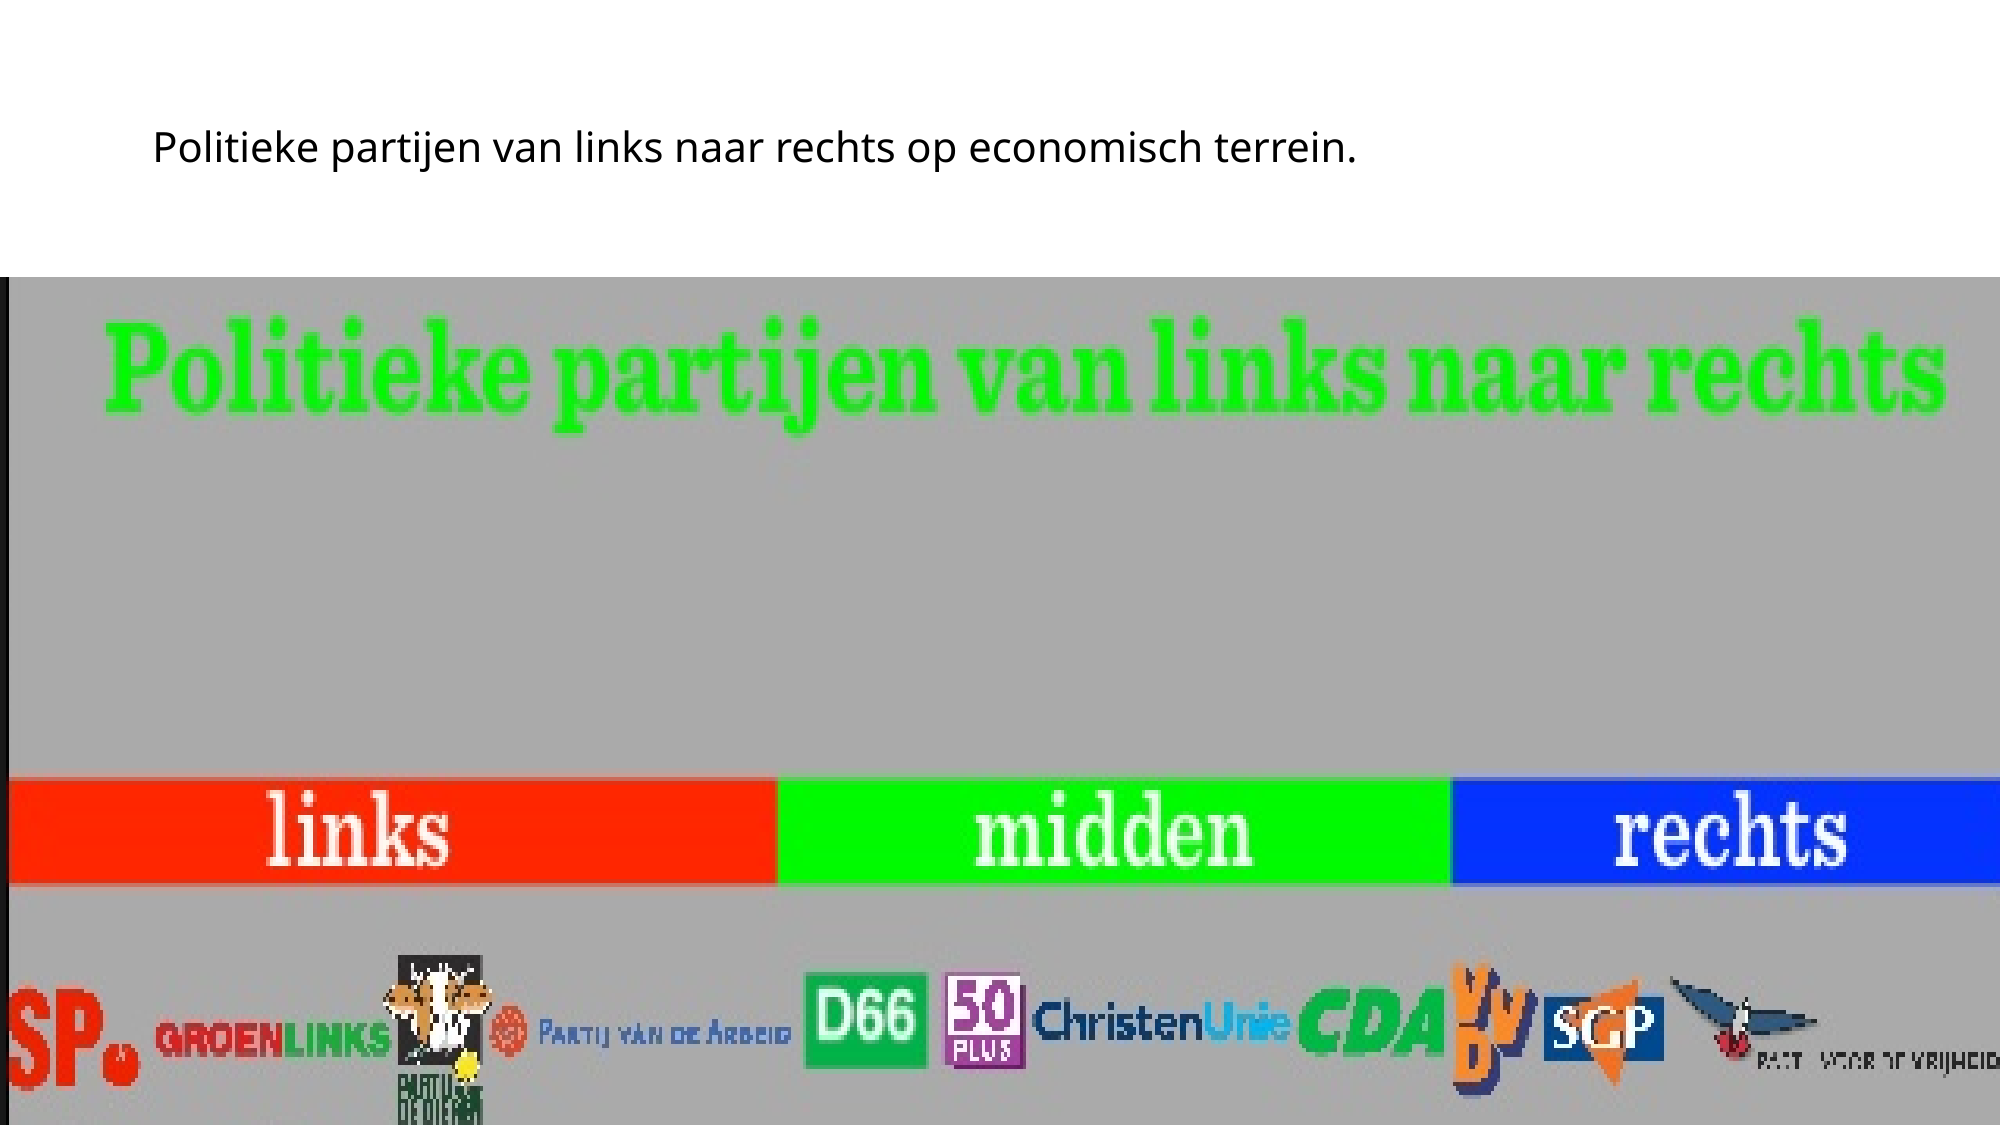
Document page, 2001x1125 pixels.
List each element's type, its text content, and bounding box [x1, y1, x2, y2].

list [0, 277, 2000, 1125]
title Politieke partijen van links naar rechts op economisch terrein. [137, 59, 1863, 239]
